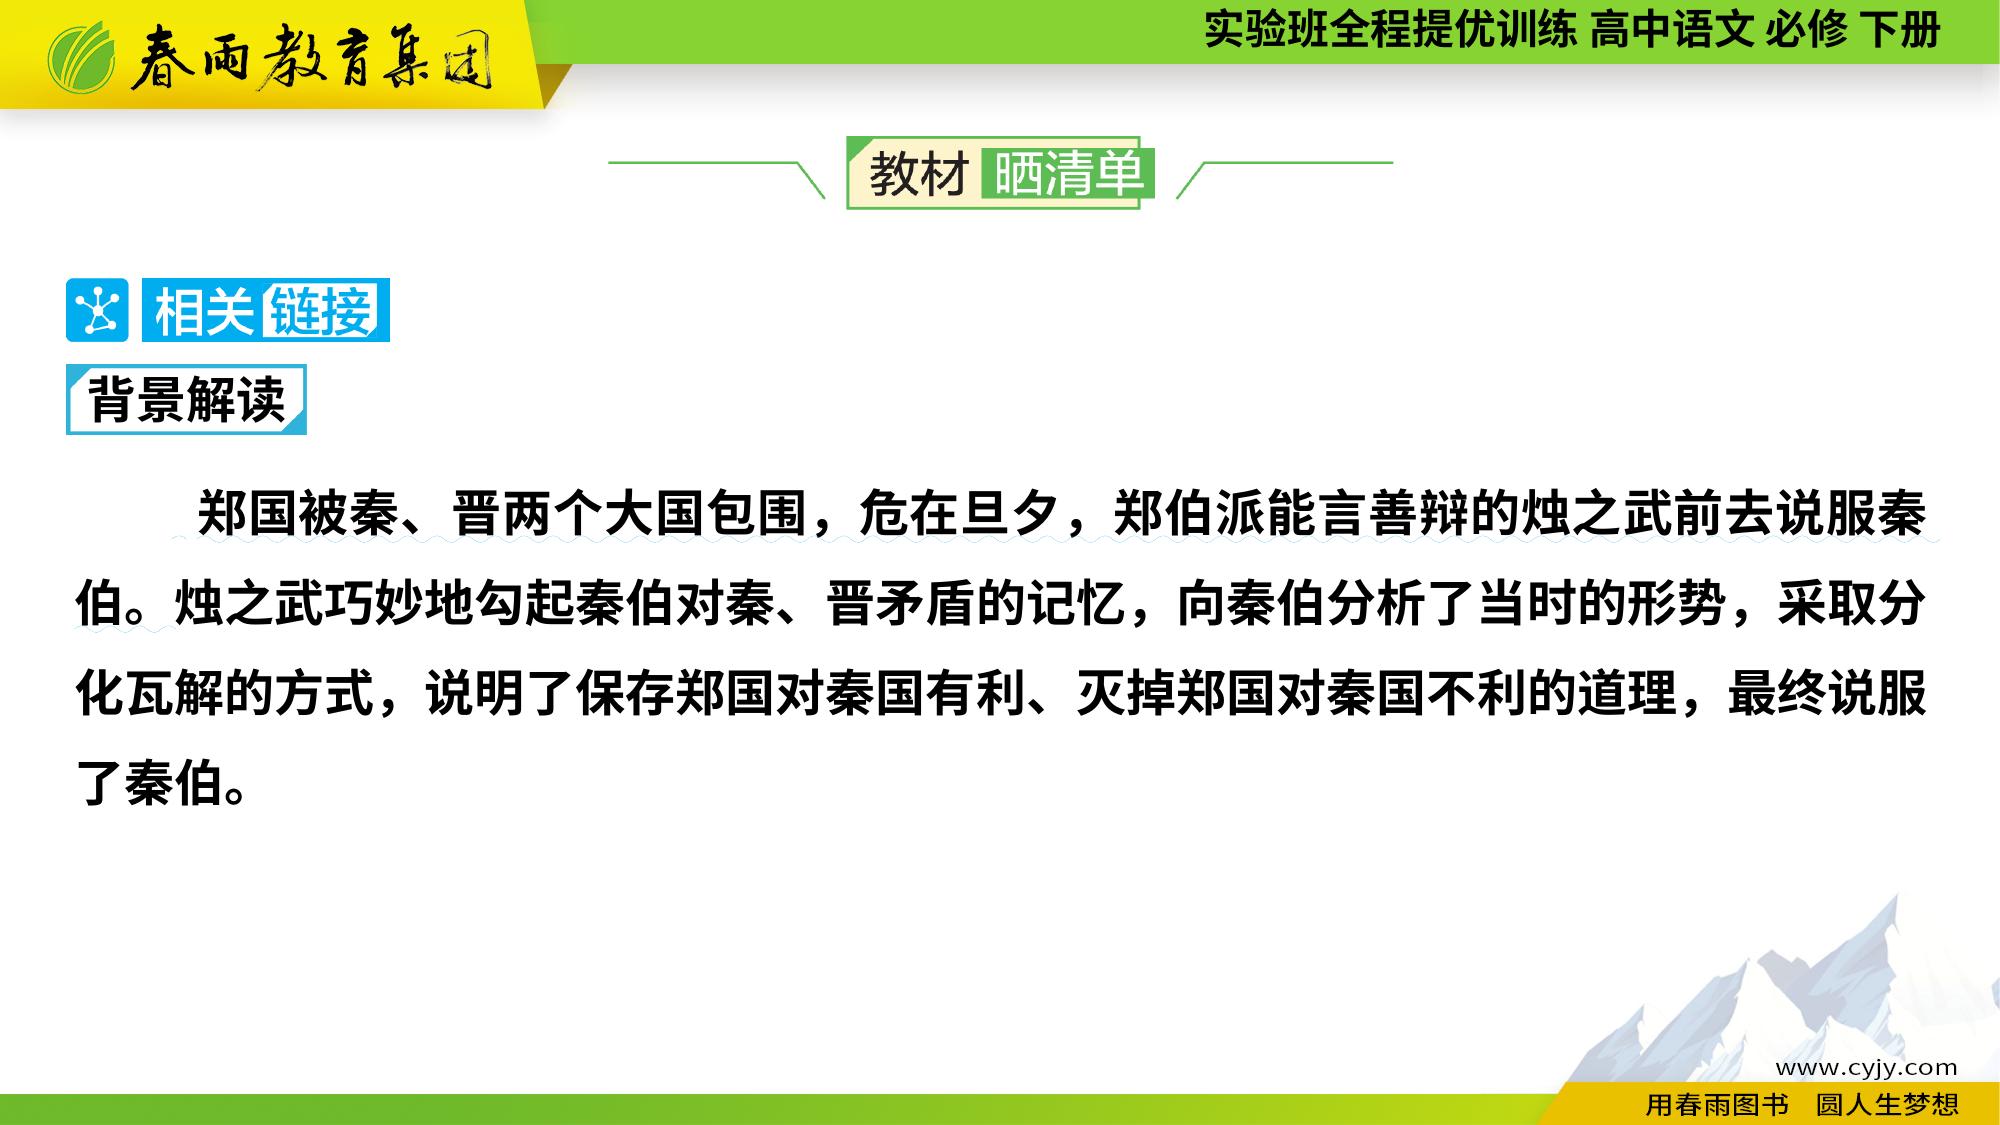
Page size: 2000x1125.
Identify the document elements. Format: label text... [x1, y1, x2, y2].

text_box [66, 361, 307, 438]
picture [0, 0, 2000, 1125]
list 郑国被秦、晋两个大国包围，危在旦夕，郑伯派能言善辩的烛之武前去说服秦伯。烛之武巧妙地勾起秦伯对秦、晋矛盾的记忆，向秦伯分析了当时的形势，采取分化瓦解的方式，说明了保存郑国对秦国有利、灭掉郑国对秦国不利的道理，最终说服了秦伯。 [59, 444, 1944, 823]
